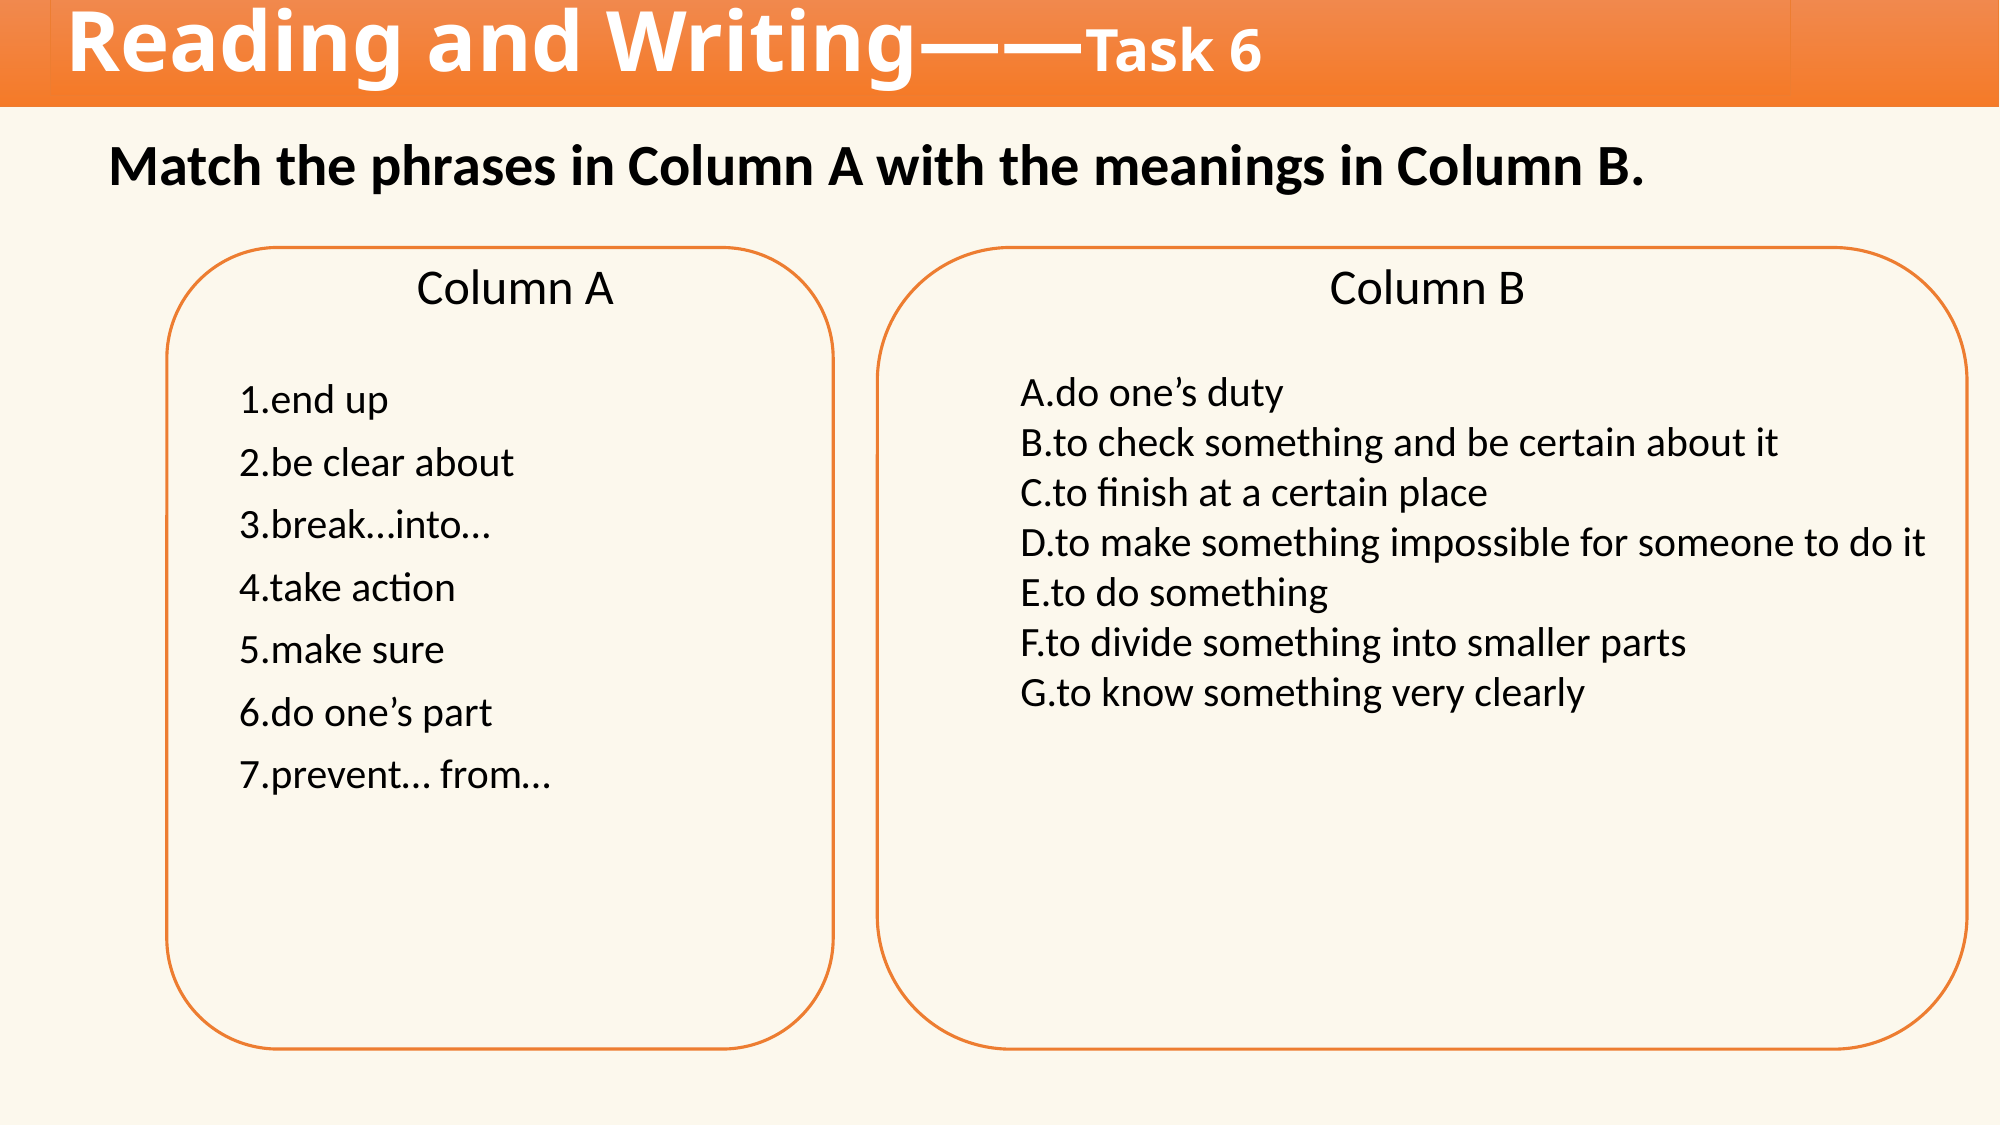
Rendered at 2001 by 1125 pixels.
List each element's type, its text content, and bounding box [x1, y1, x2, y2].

text_box Column A 1.end up 2.be clear about 3.break…into… 4.take action 5.make sure 6.do one’s part 7.prevent… from… [224, 247, 807, 867]
text_box [876, 291, 910, 1005]
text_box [0, 0, 1999, 107]
text_box Match the phrases in Column A with the meanings in Column B. [93, 127, 1901, 206]
text_box [1945, 305, 1969, 991]
text_box [165, 260, 835, 1051]
text_box Column B A.do one’s duty B.to check something and be certain about it C.to finish at a certain place D.to make something impossible for someone to do it E.to do something F.to divide something into smaller parts G.to know something very clearly [910, 247, 1945, 1123]
